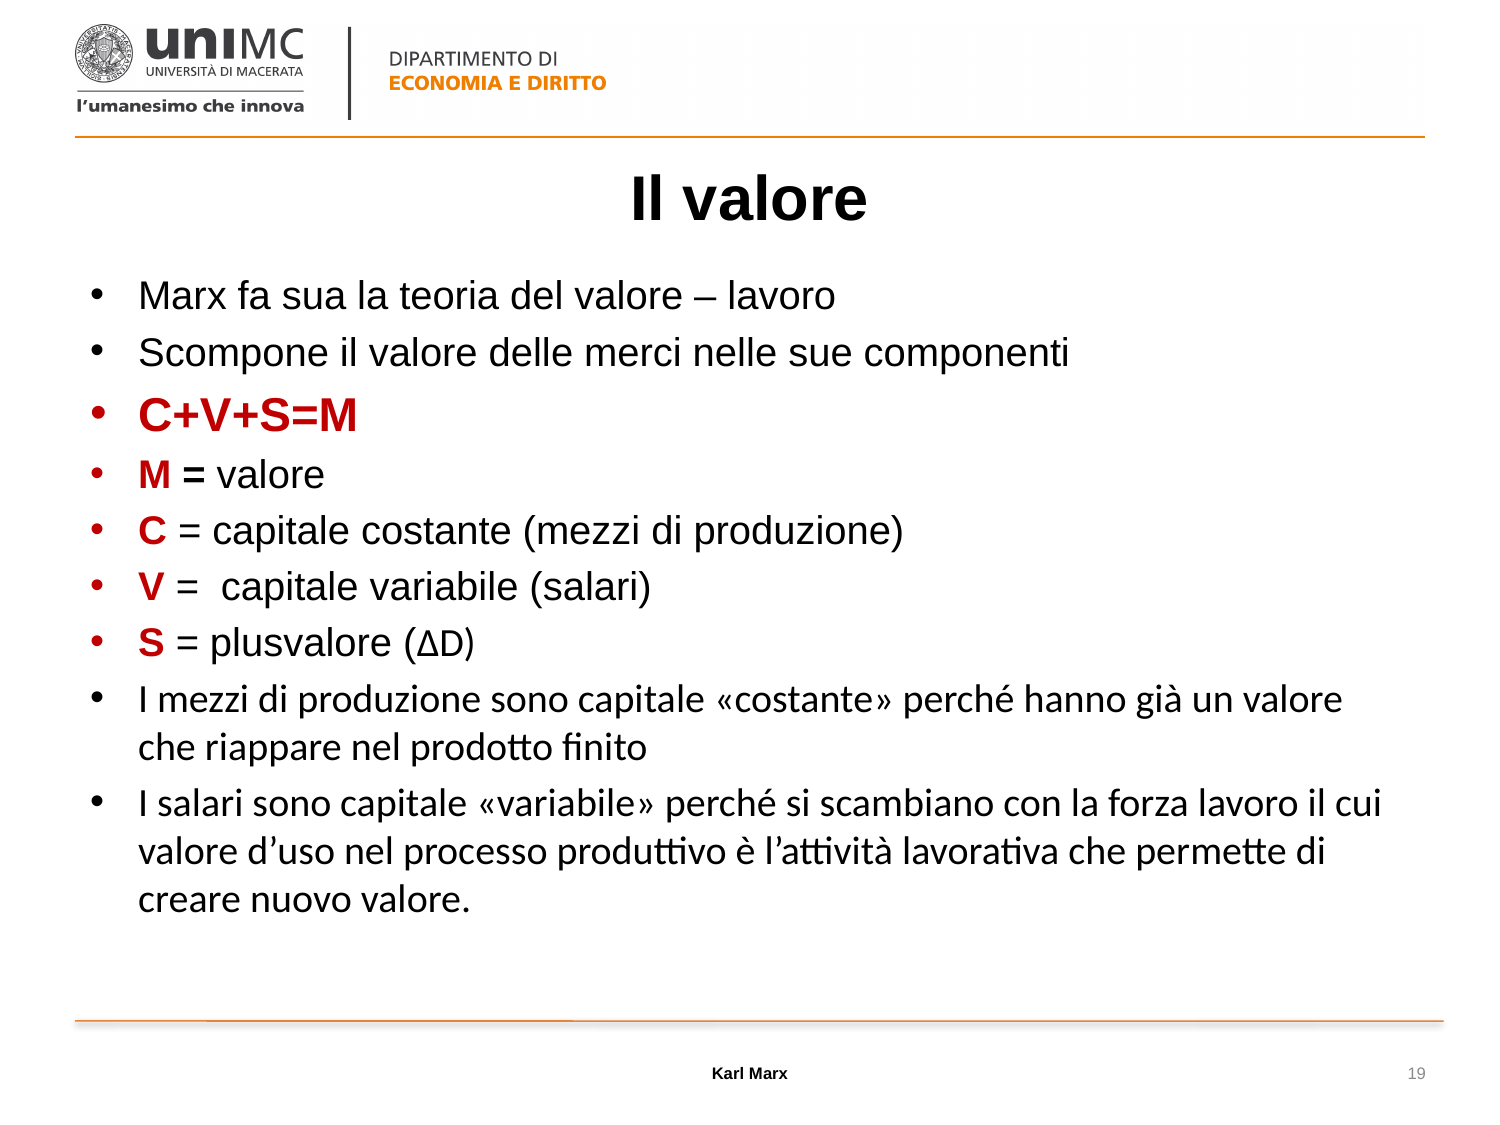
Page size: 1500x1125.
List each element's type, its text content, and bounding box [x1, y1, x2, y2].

list Marx fa sua la teoria del valore – lavoro Scompone il valore delle merci nelle sue componenti C+V+S=M M = valore C = capitale costante (mezzi di produzione) V = capitale variabile (salari) S = plusvalore (ΔD) I mezzi di produzione sono capitale «costante» perché hanno già un valore che riappare nel prodotto finito I salari sono capitale «variabile» perché si scambiano con la forza lavoro il cui valore d’uso nel processo produttivo è l’attività lavorativa che permette di creare nuovo valore. [75, 262, 1425, 939]
title Il valore [75, 149, 1425, 241]
footer Karl Marx [512, 1042, 988, 1103]
slide_number 19 [1091, 1042, 1442, 1103]
picture [75, 24, 1425, 138]
